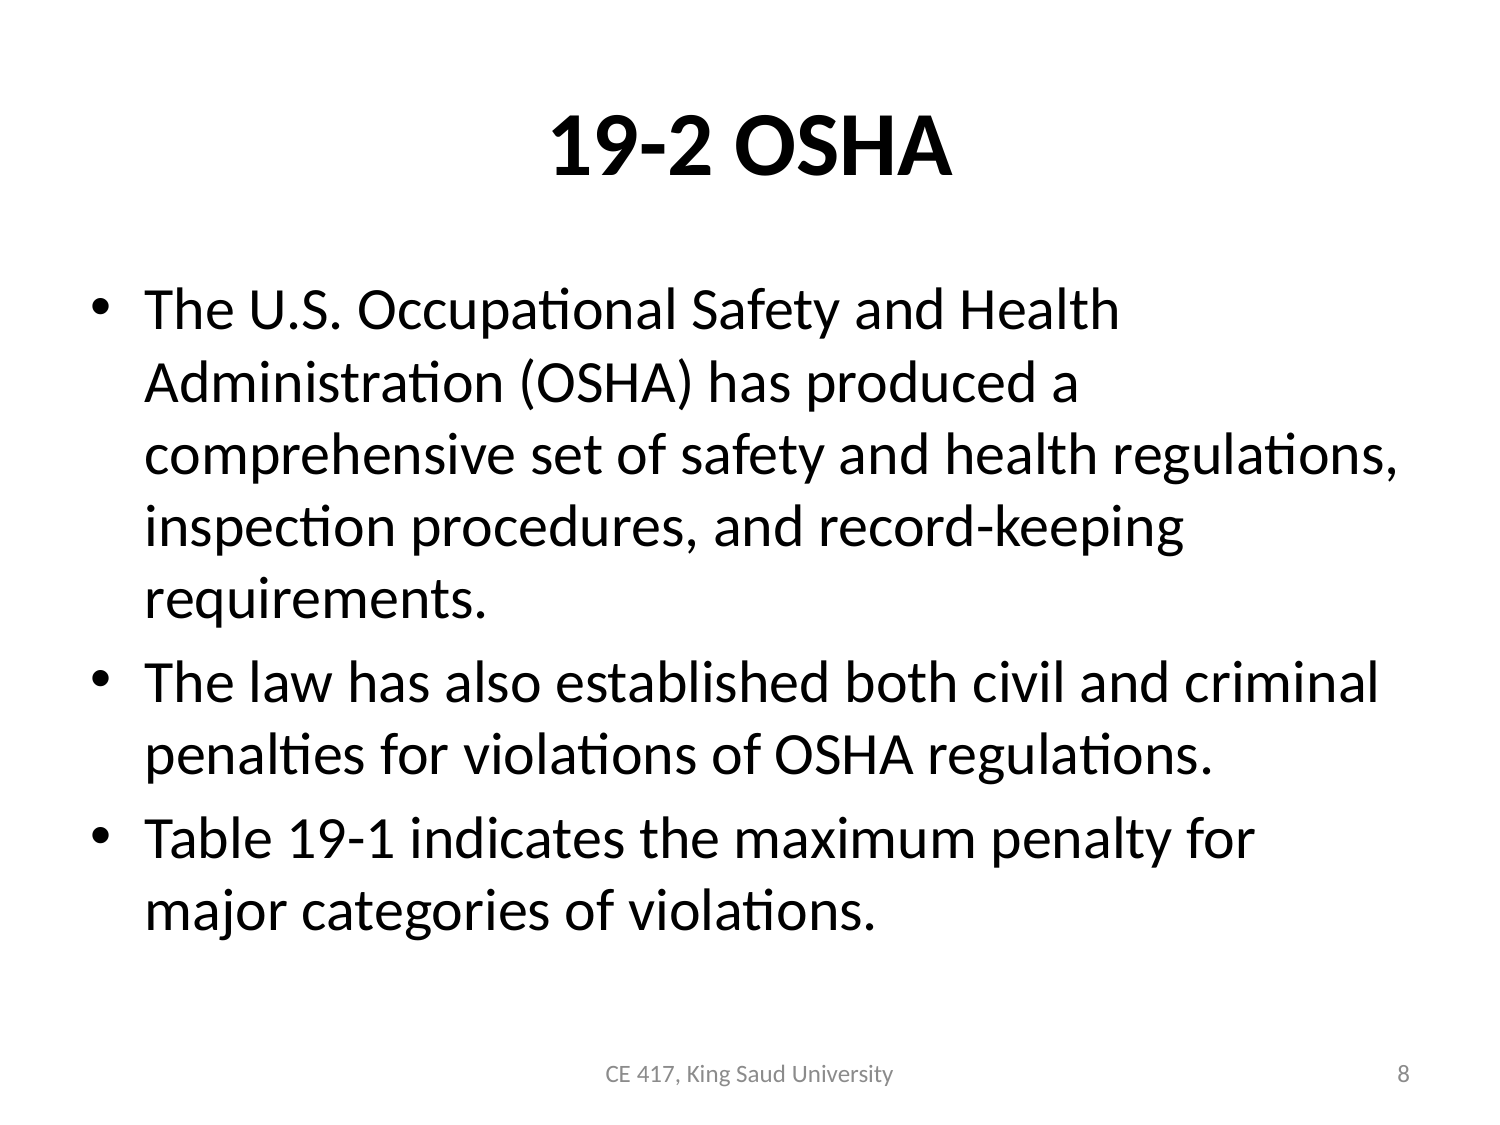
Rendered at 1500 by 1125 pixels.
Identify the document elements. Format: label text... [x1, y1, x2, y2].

title 19-2 OSHA [75, 45, 1425, 233]
slide_number 8 [1074, 1042, 1425, 1103]
list The U.S. Occupational Safety and Health Administration (OSHA) has produced a comprehensive set of safety and health regulations, inspection procedures, and record-keeping requirements. The law has also established both civil and criminal penalties for violations of OSHA regulations. Table 19-1 indicates the maximum penalty for major categories of violations. [75, 262, 1425, 1005]
footer CE 417, King Saud University [512, 1042, 988, 1103]
